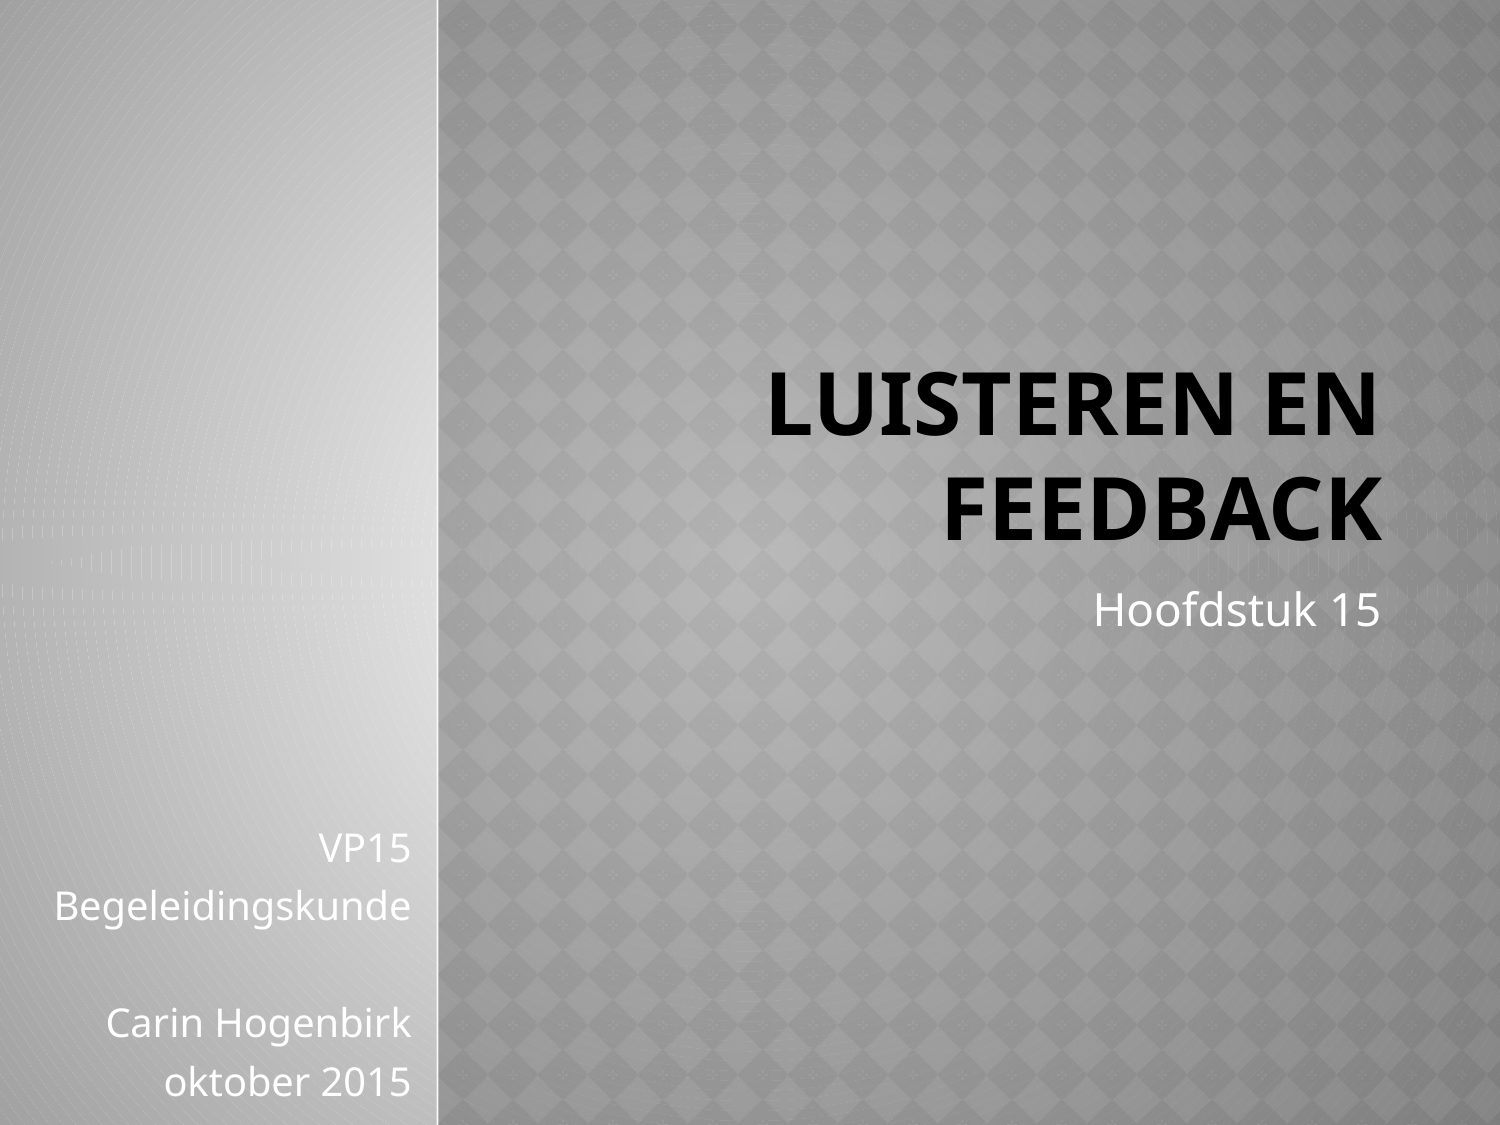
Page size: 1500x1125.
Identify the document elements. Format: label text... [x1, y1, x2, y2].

title Luisteren en feedback [552, 87, 1390, 558]
text_box VP15 Begeleidingskunde Carin Hogenbirk oktober 2015 [17, 822, 420, 1110]
subtitle Hoofdstuk 15 [550, 580, 1390, 762]
